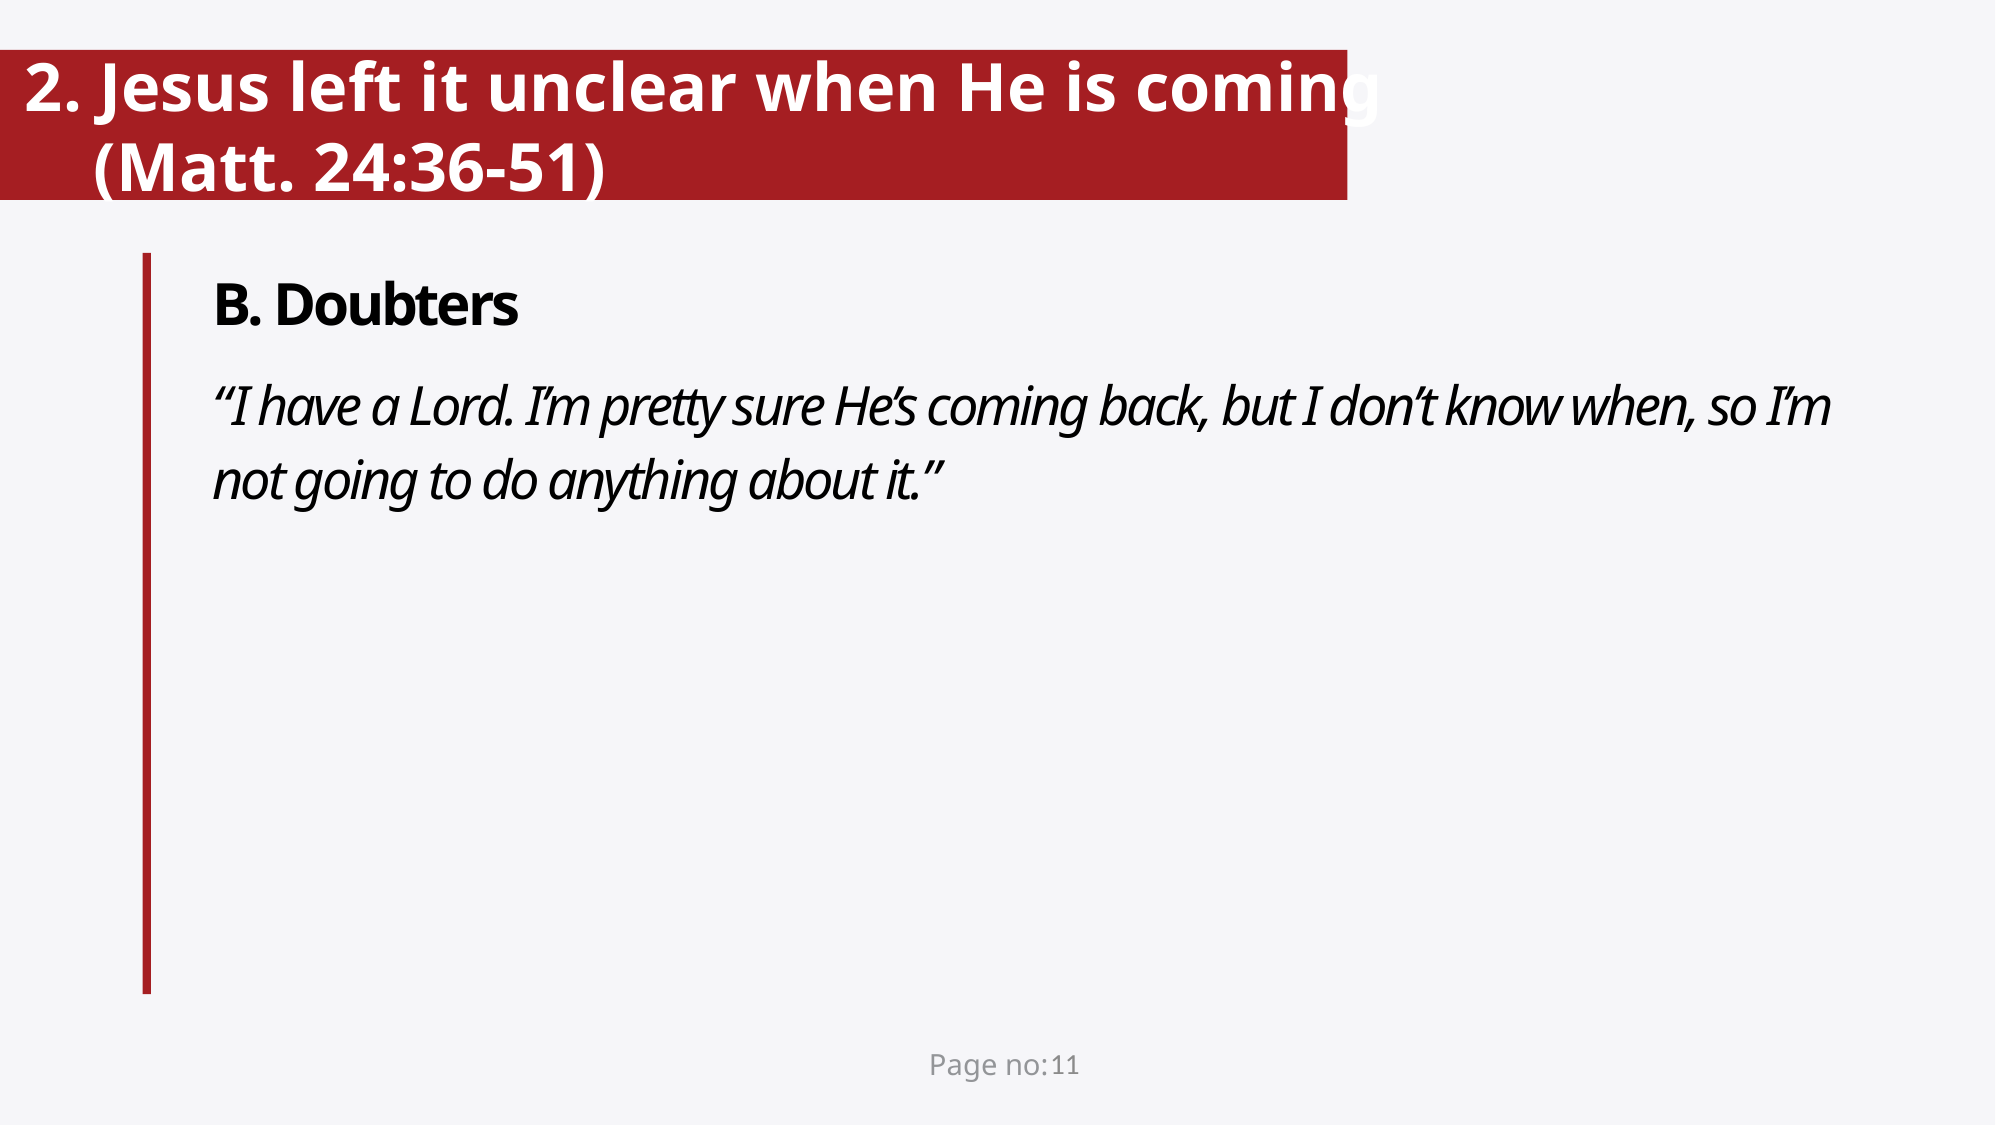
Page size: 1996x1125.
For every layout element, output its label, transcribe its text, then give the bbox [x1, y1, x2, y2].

subtitle B. Doubters “I have a Lord. I’m pretty sure He’s coming back, but I don’t know when, so I’m not going to do anything about it.” [197, 249, 1910, 1000]
title 2. Jesus left it unclear when He is coming (Matt. 24:36-51) [10, 62, 1806, 188]
